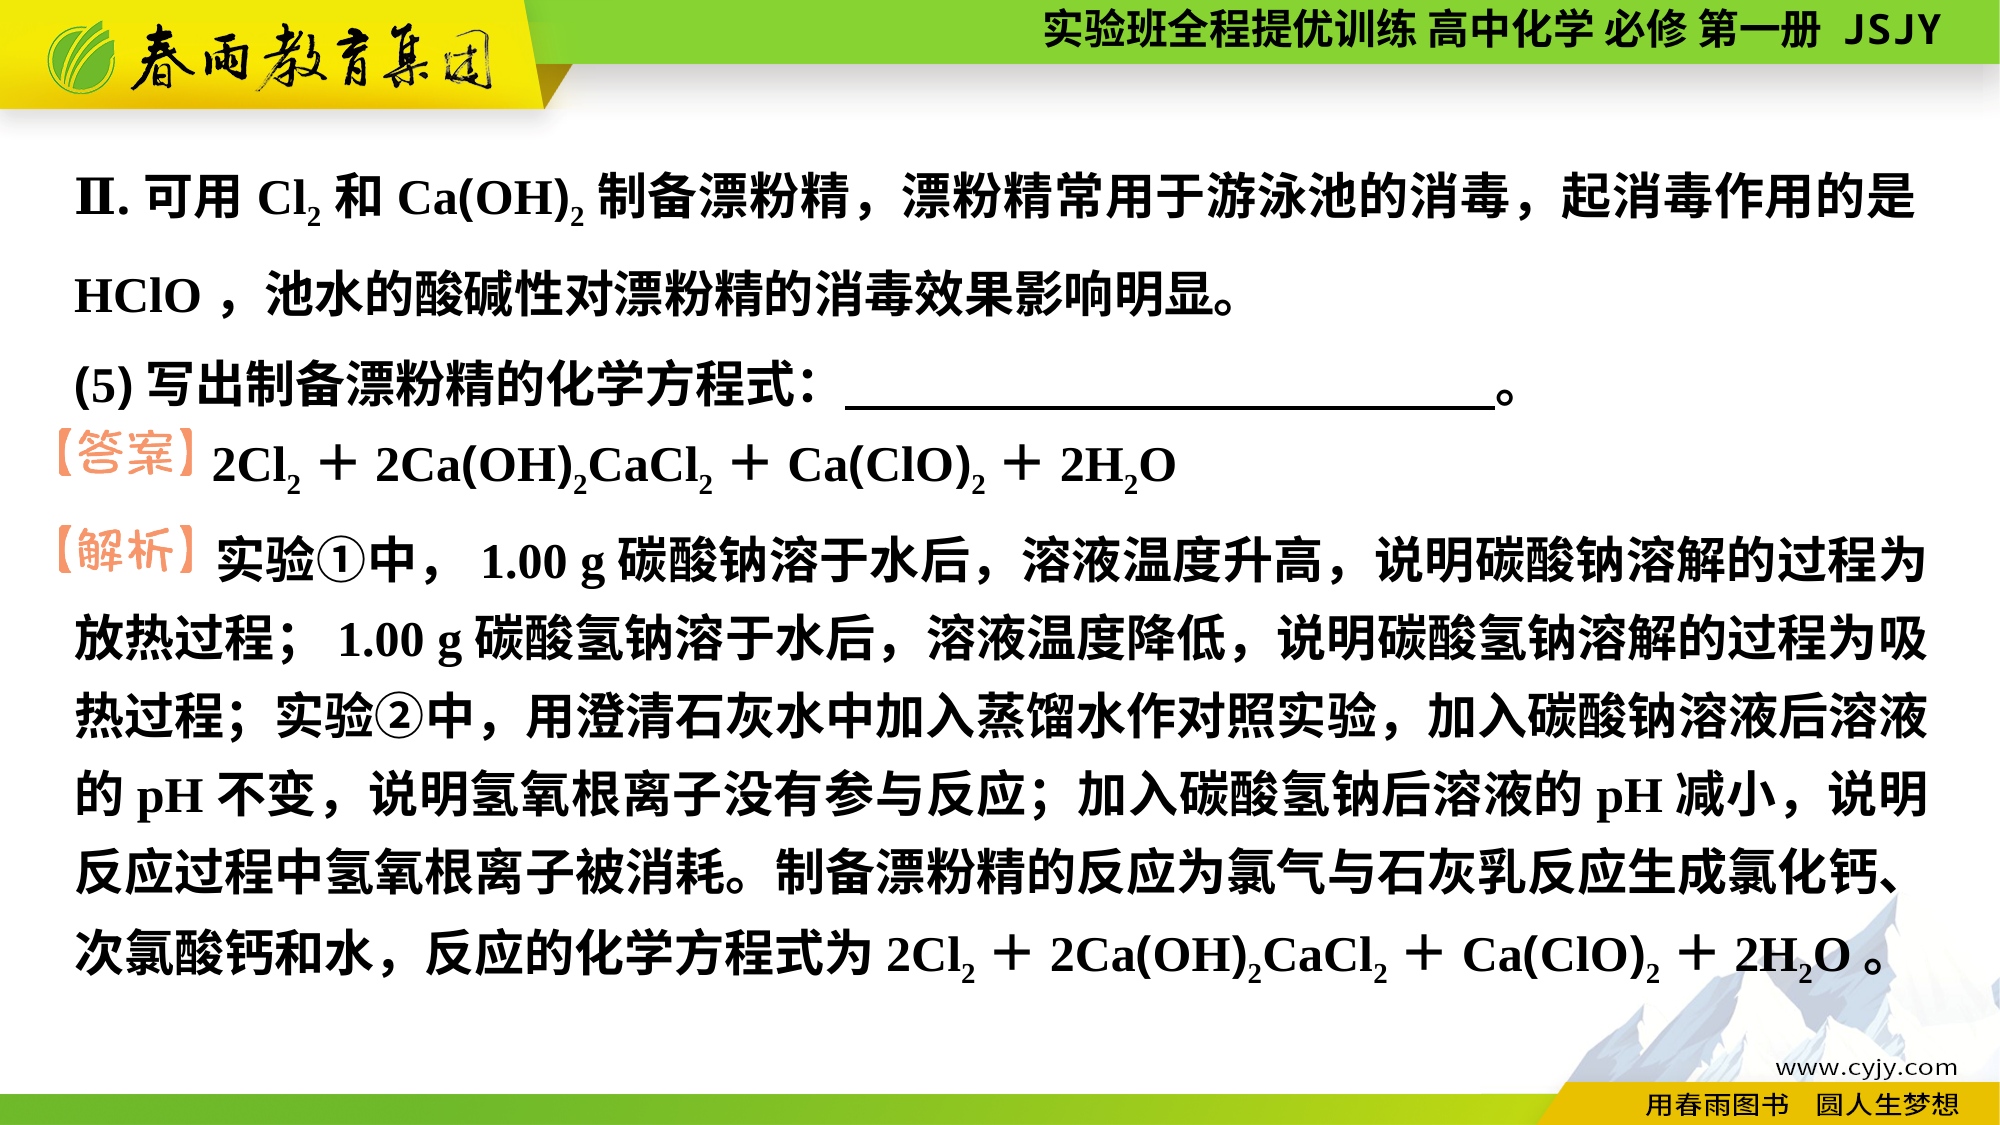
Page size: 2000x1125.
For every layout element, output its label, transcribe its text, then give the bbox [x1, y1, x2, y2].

list Ⅱ.可用Cl2和Ca(OH)2制备漂粉精，漂粉精常用于游泳池的消毒，起消毒作用的是HClO，池水的酸碱性对漂粉精的消毒效果影响明显。 (5)写出制备漂粉精的化学方程式： 。 [59, 122, 1944, 399]
picture [0, 0, 2000, 1125]
